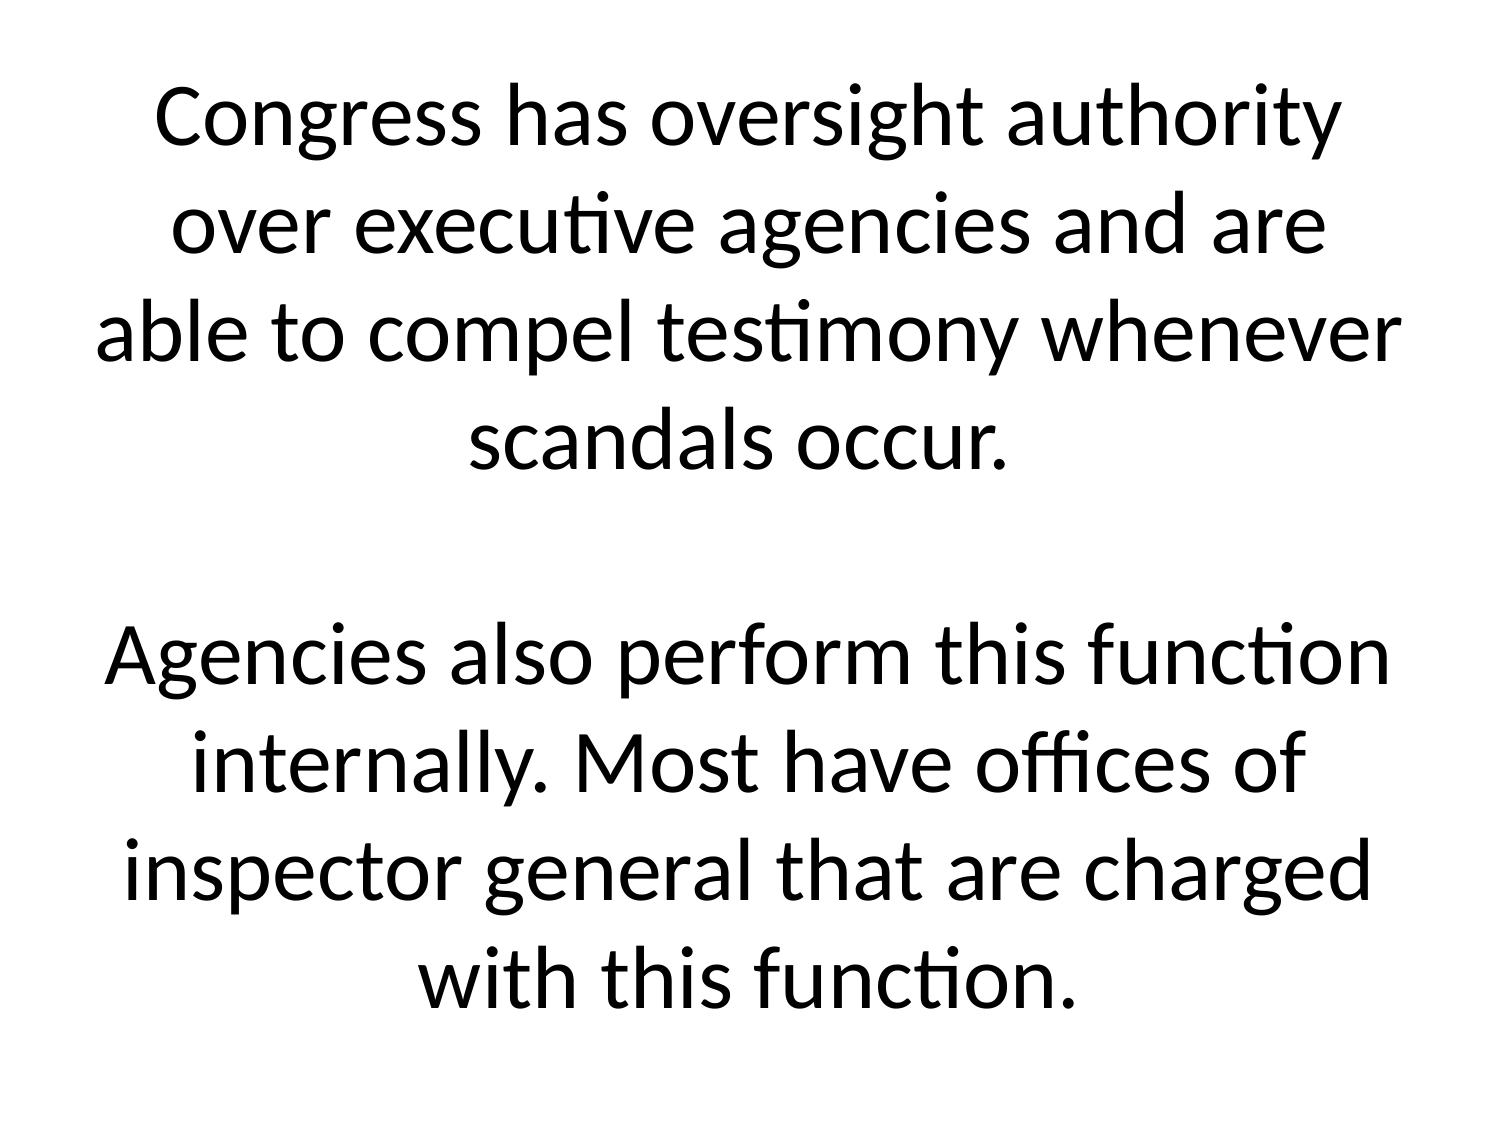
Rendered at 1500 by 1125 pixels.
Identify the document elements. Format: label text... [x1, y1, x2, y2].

title Congress has oversight authority over executive agencies and are able to compel testimony whenever scandals occur. Agencies also perform this function internally. Most have offices of inspector general that are charged with this function. [75, 45, 1425, 1038]
